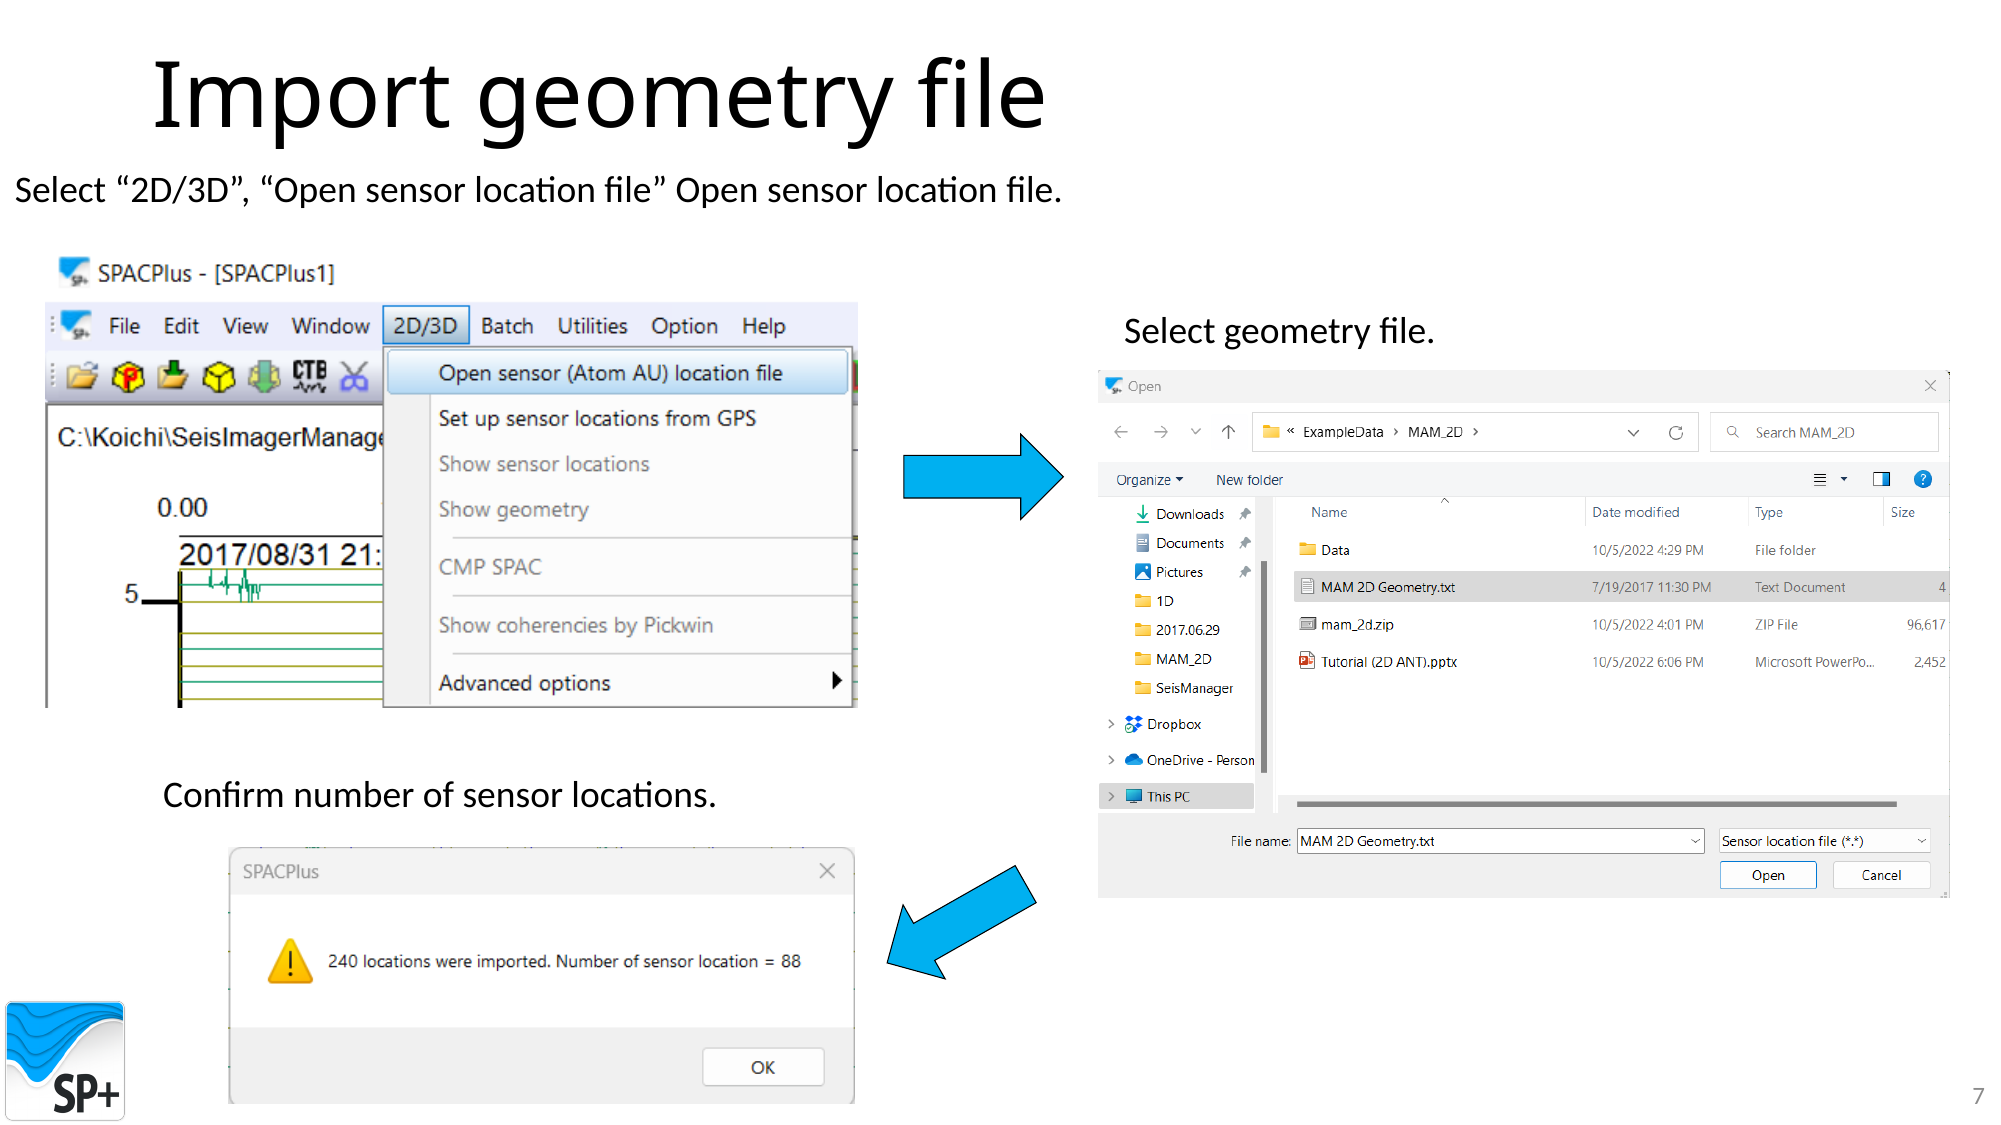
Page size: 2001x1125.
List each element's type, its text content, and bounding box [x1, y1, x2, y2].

slide_number 7 [1550, 1065, 2000, 1125]
text_box [903, 432, 1065, 521]
picture [45, 246, 858, 708]
title Import geometry file [137, 3, 1863, 193]
picture [228, 846, 855, 1104]
text_box Select geometry file. [1109, 299, 1906, 359]
picture [1098, 370, 1950, 898]
text_box Confirm number of sensor locations. [148, 762, 949, 823]
picture [3, 999, 126, 1122]
text_box Select “2D/3D”, “Open sensor location file” Open sensor location file. [0, 157, 1122, 218]
text_box [886, 864, 1037, 980]
